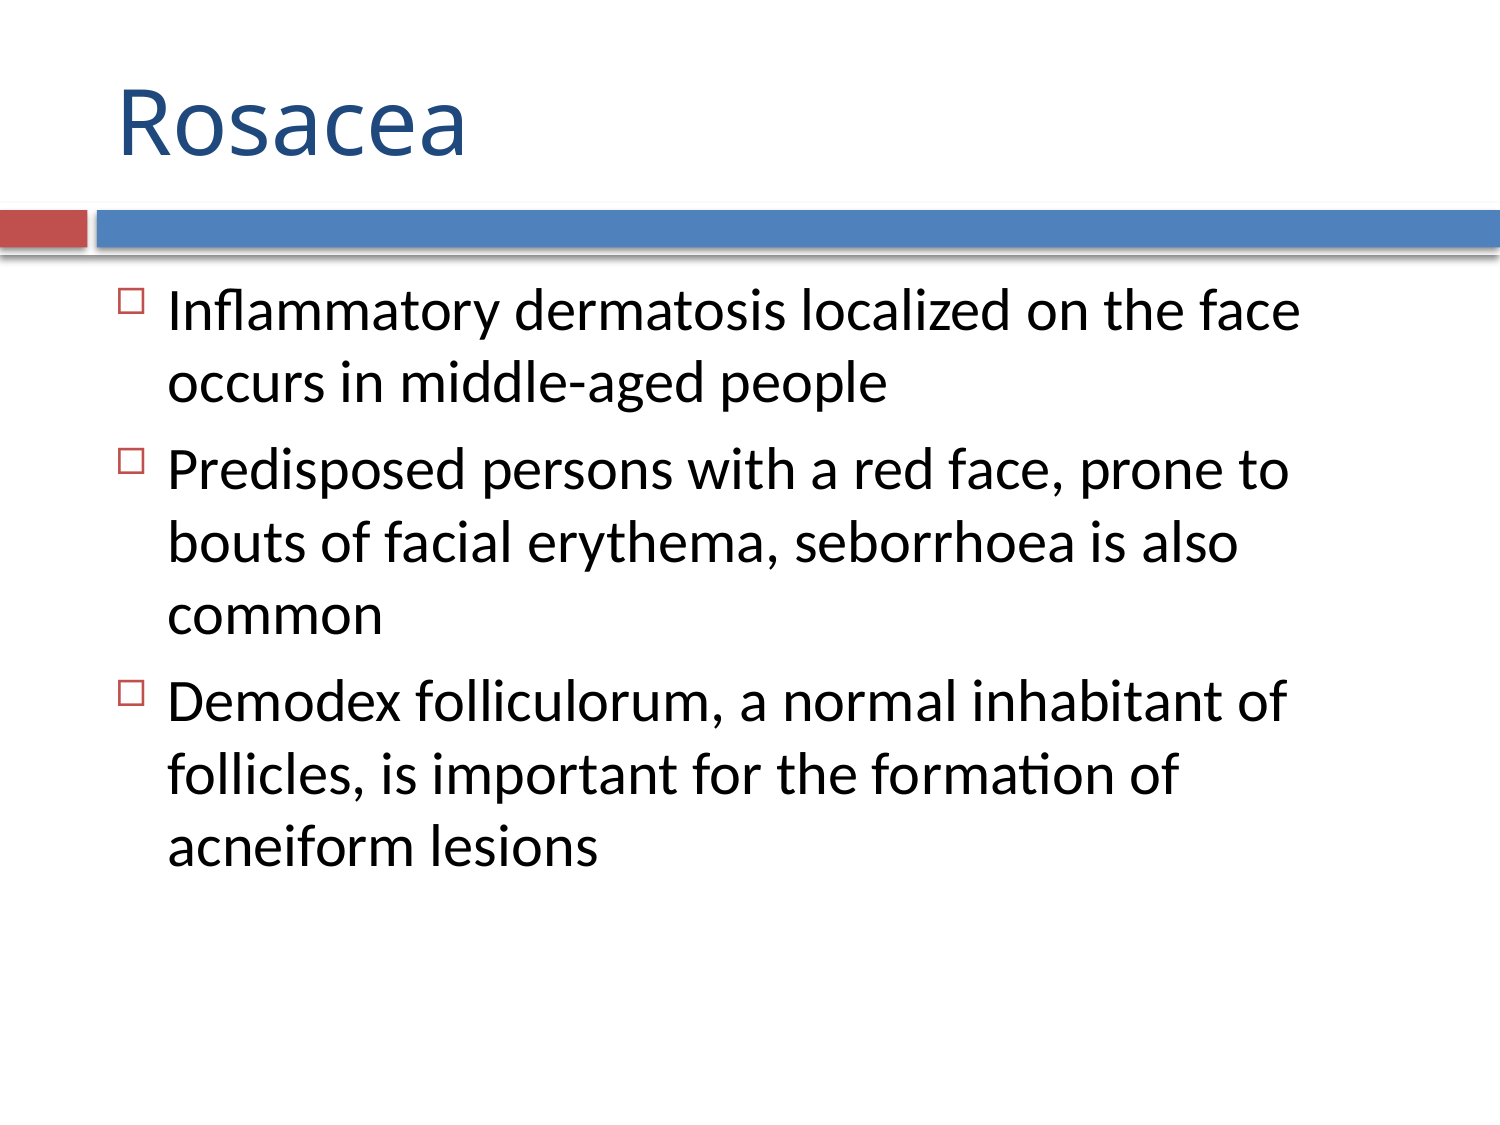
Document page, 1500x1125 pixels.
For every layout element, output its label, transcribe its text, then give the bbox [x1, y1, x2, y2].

title Rosacea [100, 37, 1438, 200]
list Inflammatory dermatosis localized on the face occurs in middle-aged people Predisposed persons with a red face, prone to bouts of facial erythema, seborrhoea is also common Demodex folliculorum, a normal inhabitant of follicles, is important for the formation of acneiform lesions [100, 262, 1438, 1000]
